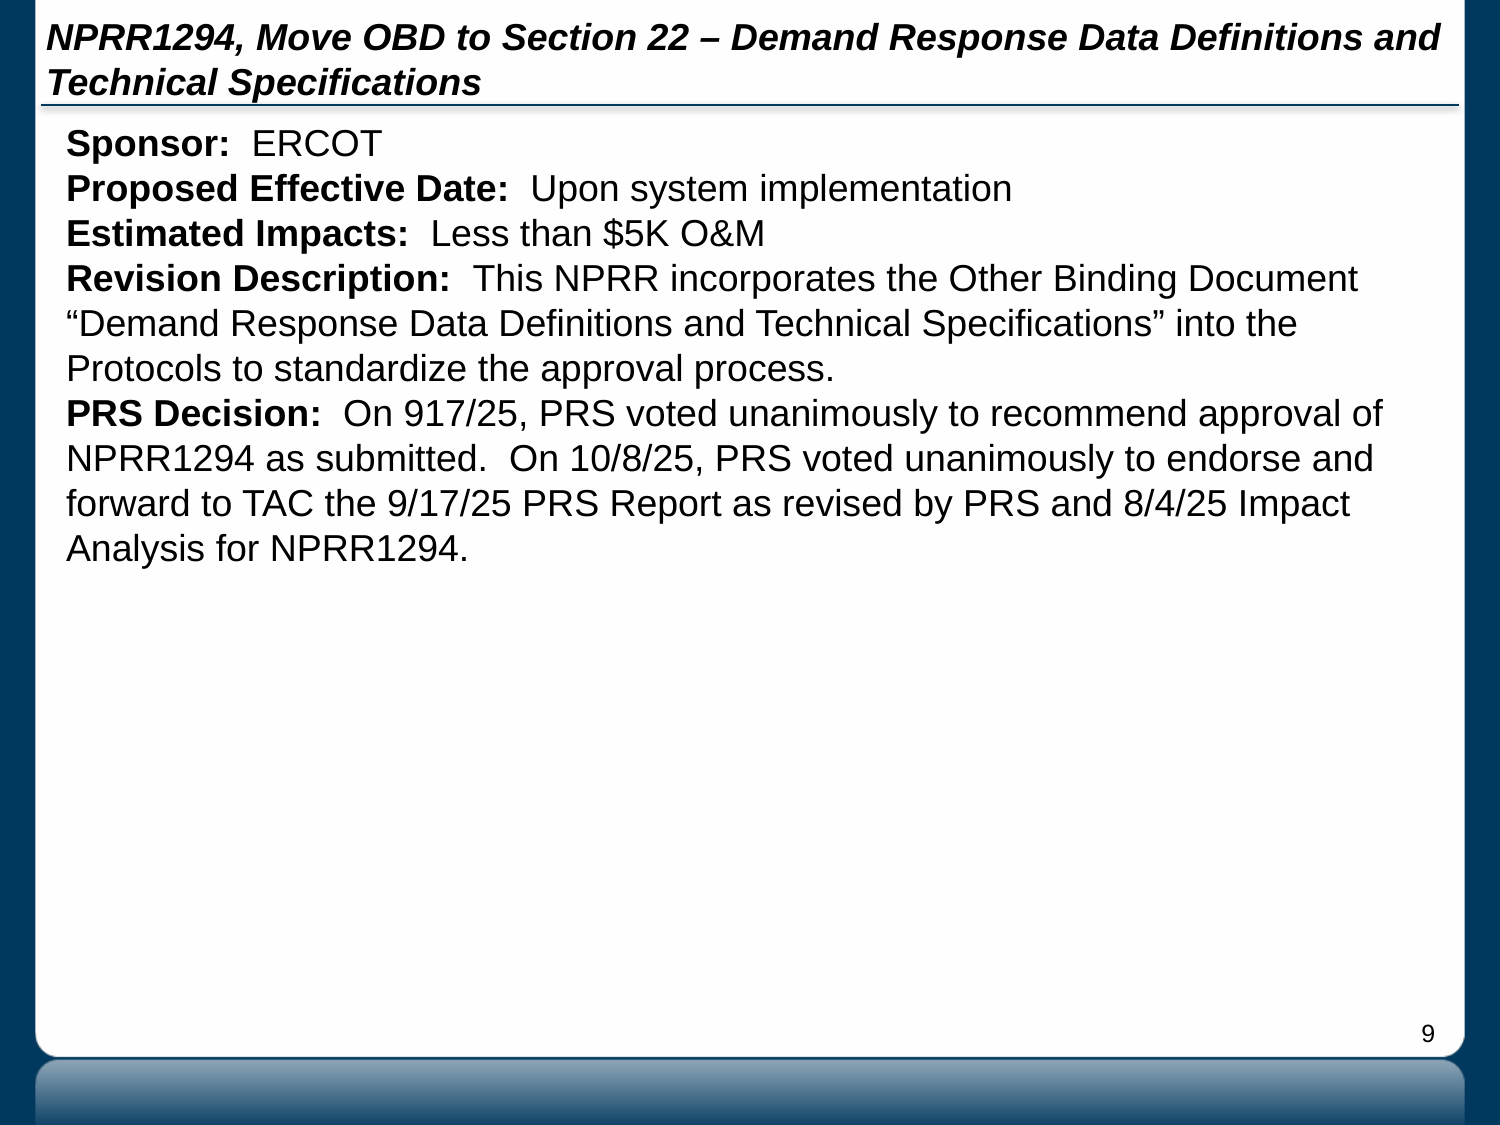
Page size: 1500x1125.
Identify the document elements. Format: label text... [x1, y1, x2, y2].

picture [35, 0, 1465, 1125]
title NPRR1294, Move OBD to Section 22 – Demand Response Data Definitions and Technical Specifications [31, 20, 1464, 97]
text_box Sponsor: ERCOT Proposed Effective Date: Upon system implementation Estimated Impacts: Less than $5K O&M Revision Description: This NPRR incorporates the Other Binding Document “Demand Response Data Definitions and Technical Specifications” into the Protocols to standardize the approval process. PRS Decision: On 917/25, PRS voted unanimously to recommend approval of NPRR1294 as submitted. On 10/8/25, PRS voted unanimously to endorse and forward to TAC the 9/17/25 PRS Report as revised by PRS and 8/4/25 Impact Analysis for NPRR1294. [51, 111, 1444, 576]
